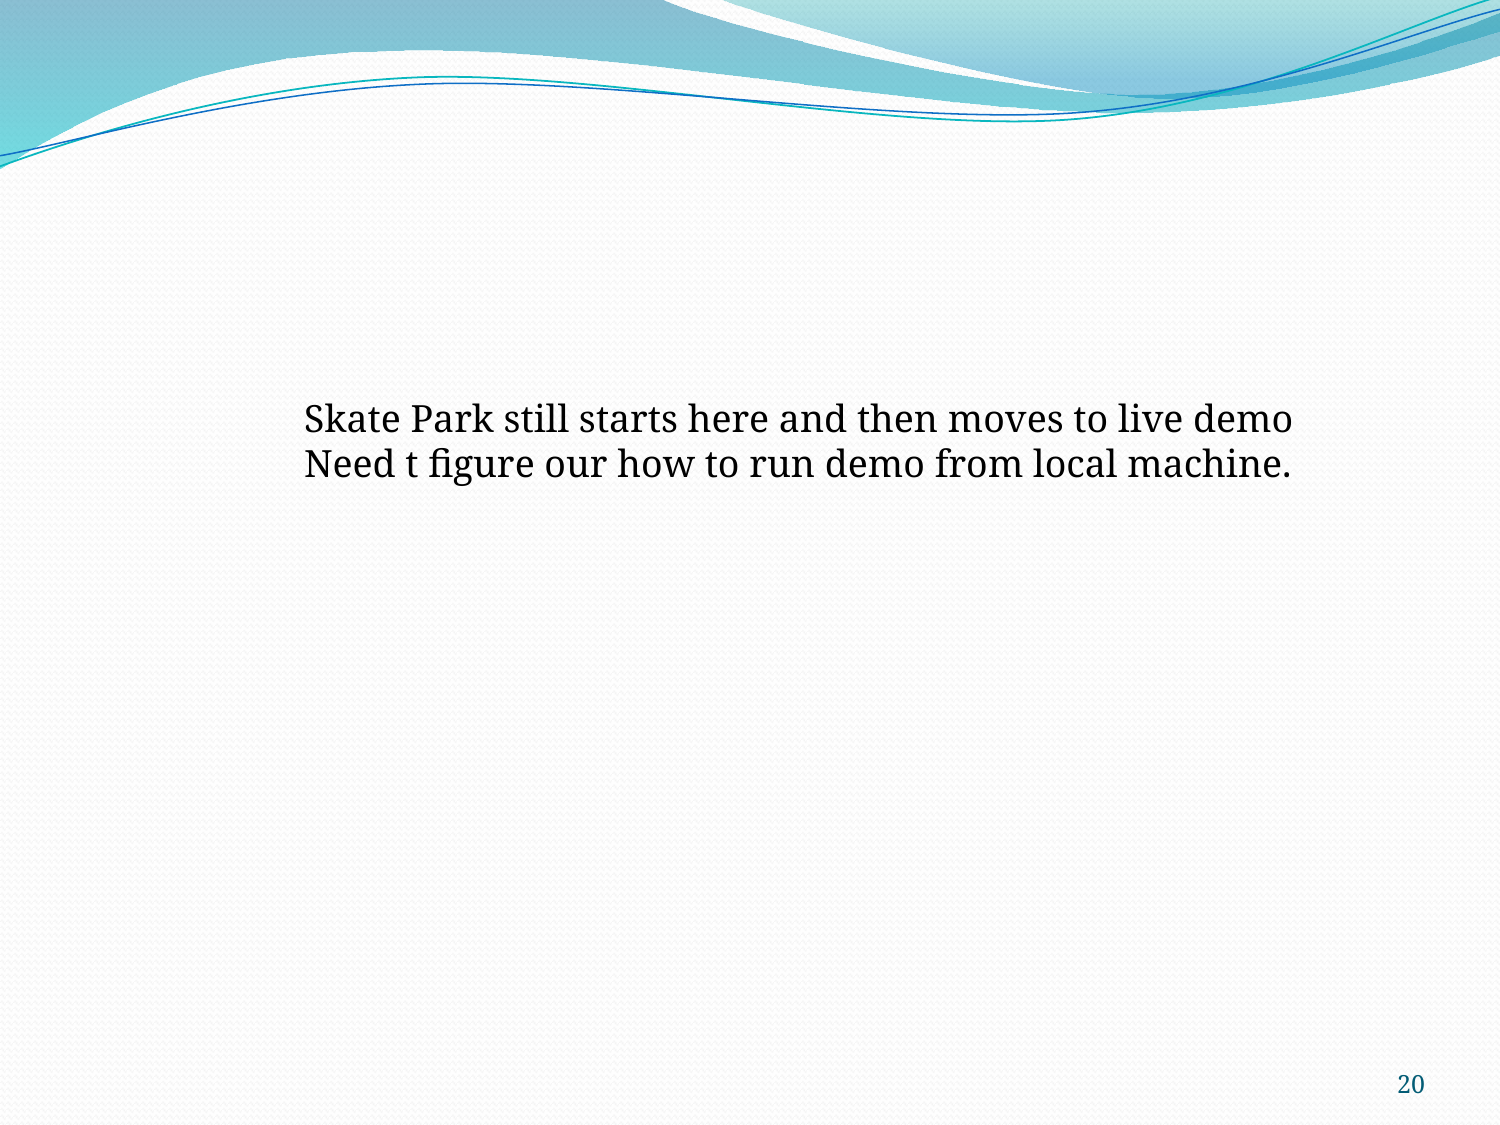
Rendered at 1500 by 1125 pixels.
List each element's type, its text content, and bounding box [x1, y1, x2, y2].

slide_number 20 [1299, 1042, 1425, 1103]
text_box Skate Park still starts here and then moves to live demo Need t figure our how to run demo from local machine. [289, 387, 1310, 493]
